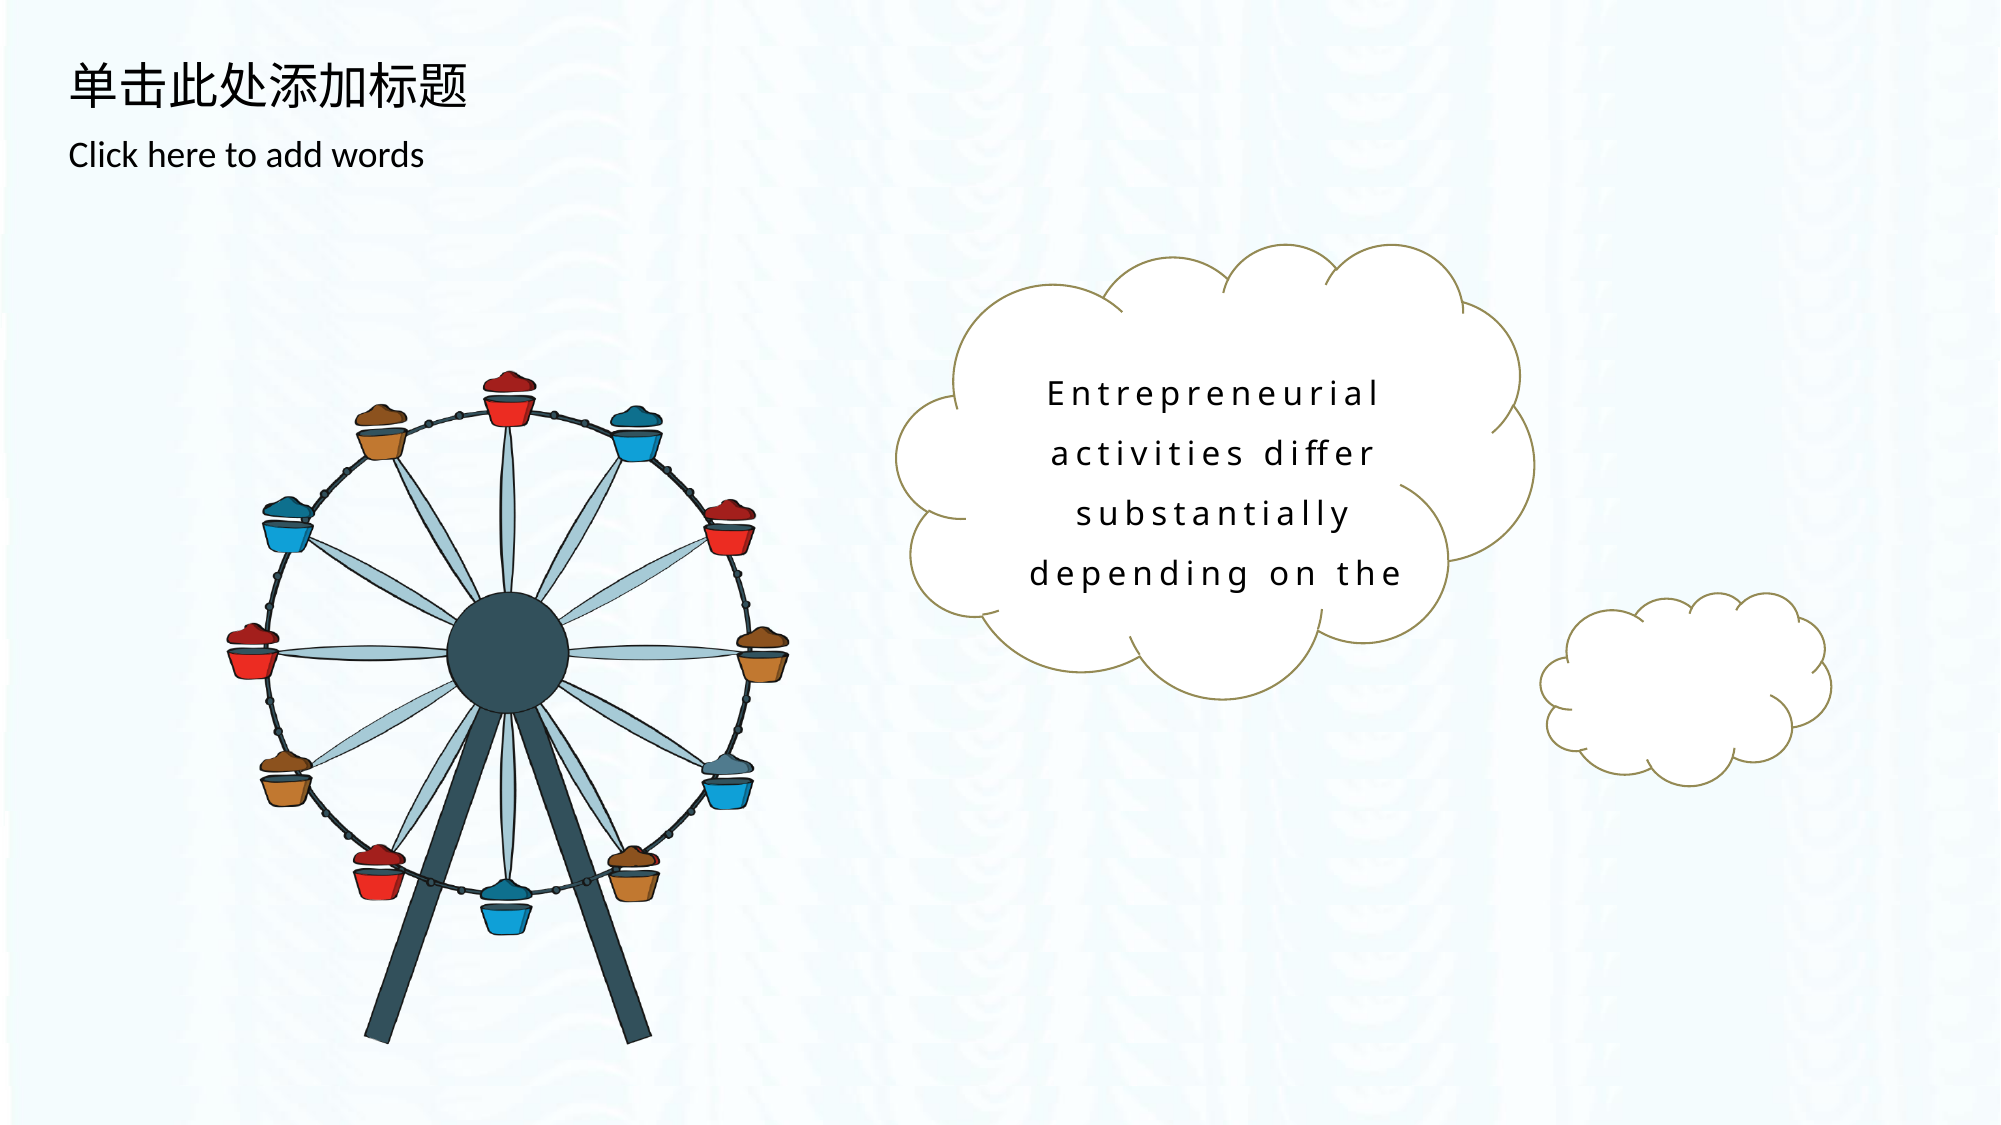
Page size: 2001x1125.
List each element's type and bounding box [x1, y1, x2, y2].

picture [140, 340, 875, 1075]
text_box [0, 0, 2000, 1125]
